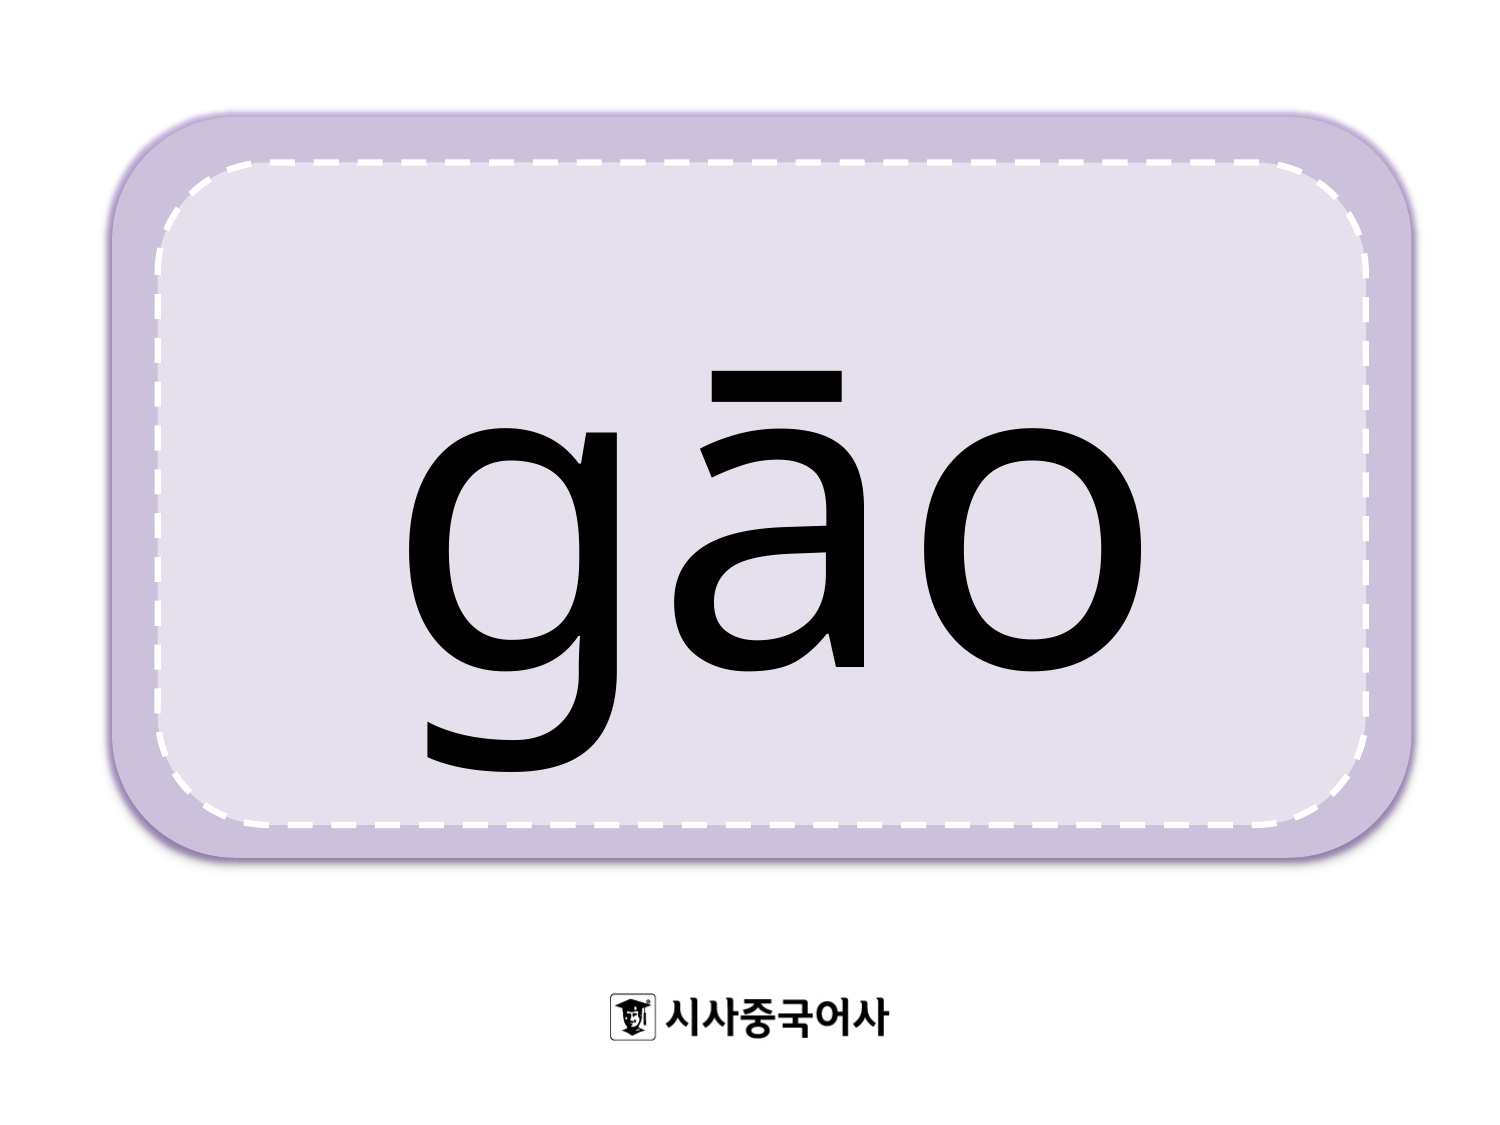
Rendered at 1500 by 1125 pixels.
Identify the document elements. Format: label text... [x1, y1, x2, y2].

text_box gāo [171, 160, 1380, 824]
picture [602, 987, 898, 1047]
